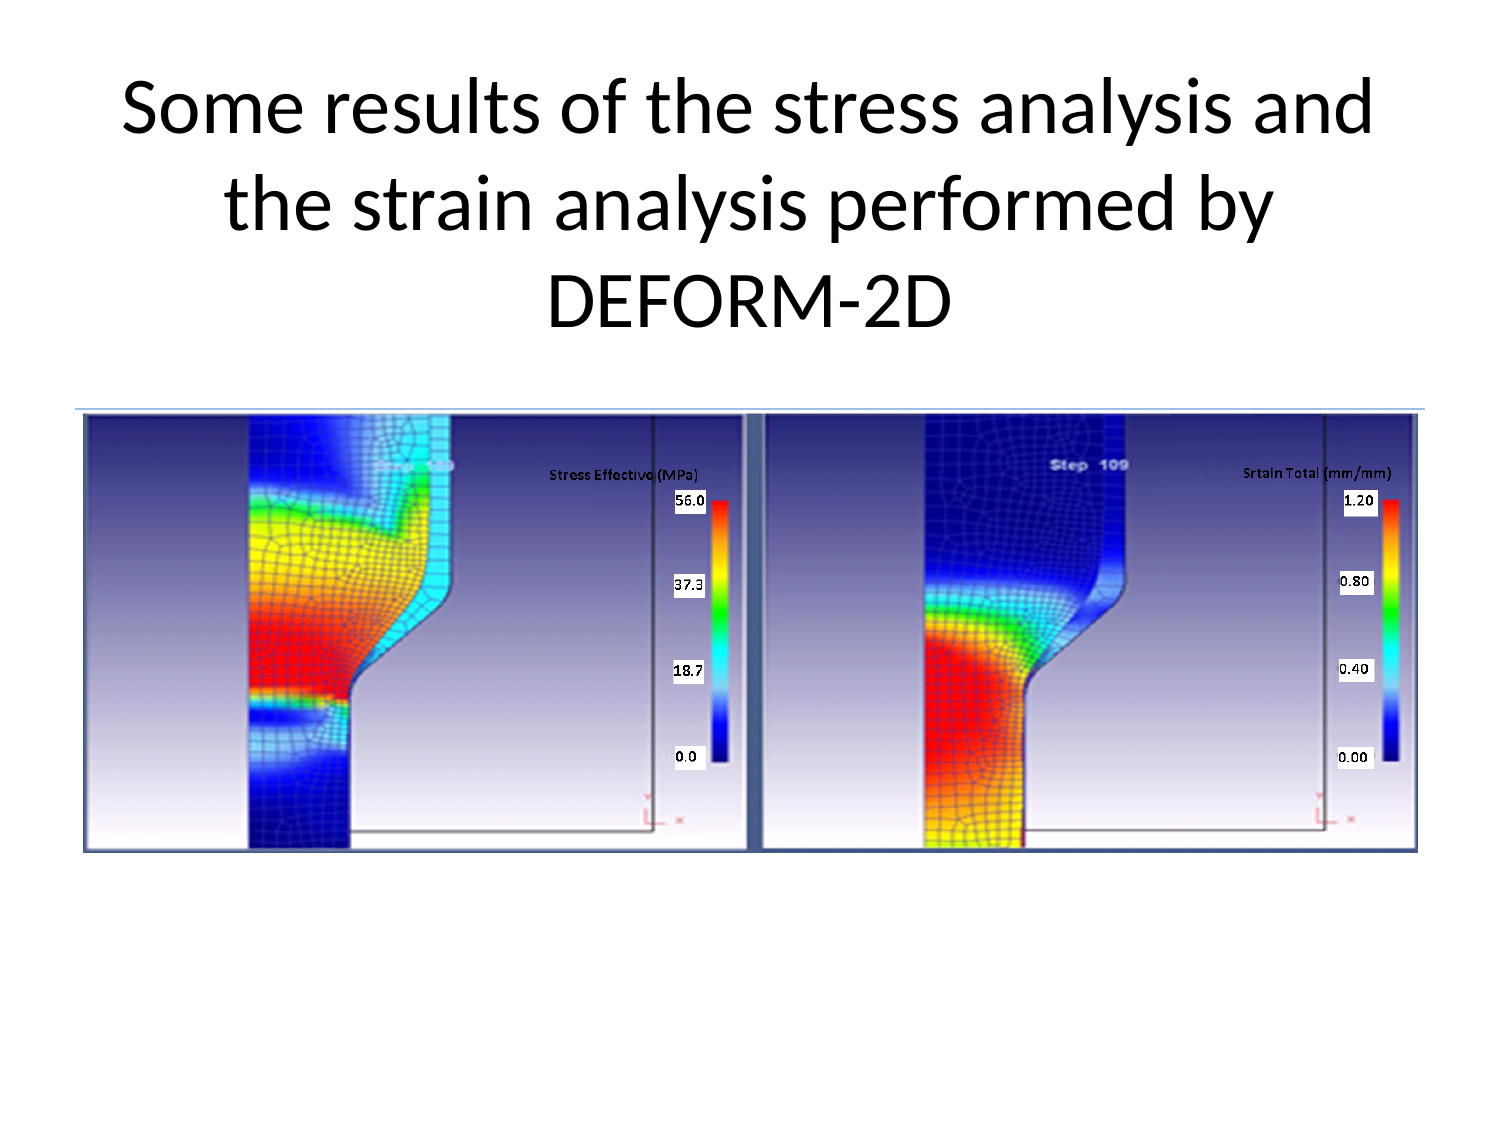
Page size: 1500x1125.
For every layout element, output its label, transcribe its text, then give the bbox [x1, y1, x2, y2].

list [74, 408, 1426, 860]
title Some results of the stress analysis and the strain analysis performed by DEFORM-2D [75, 45, 1425, 352]
